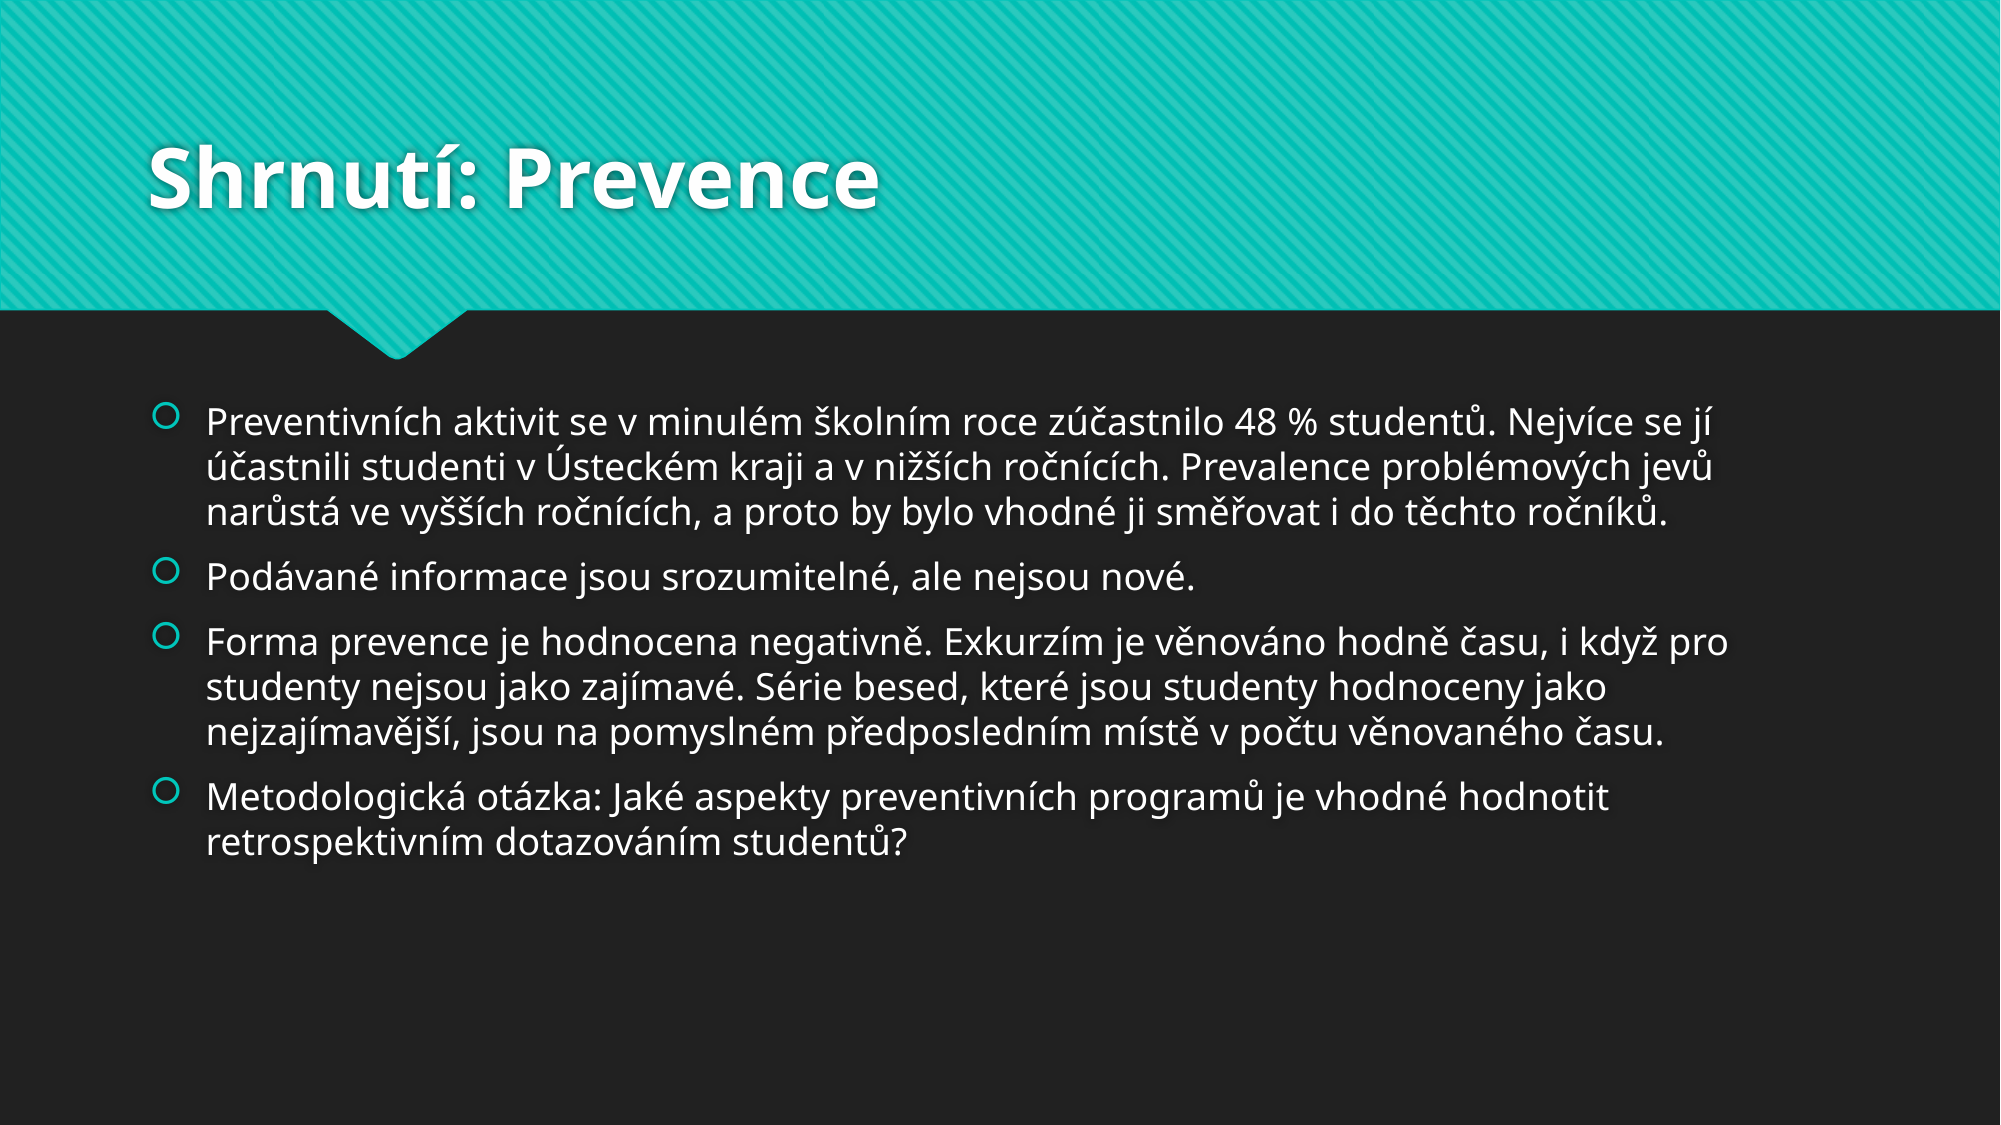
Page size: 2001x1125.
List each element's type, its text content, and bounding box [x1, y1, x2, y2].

list Preventivních aktivit se v minulém školním roce zúčastnilo 48 % studentů. Nejvíce se jí účastnili studenti v Ústeckém kraji a v nižších ročnících. Prevalence problémových jevů narůstá ve vyšších ročnících, a proto by bylo vhodné ji směřovat i do těchto ročníků. Podávané informace jsou srozumitelné, ale nejsou nové. Forma prevence je hodnocena negativně. Exkurzím je věnováno hodně času, i když pro studenty nejsou jako zajímavé. Série besed, které jsou studenty hodnoceny jako nejzajímavější, jsou na pomyslném předposledním místě v počtu věnovaného času. Metodologická otázka: Jaké aspekty preventivních programů je vhodné hodnotit retrospektivním dotazováním studentů? [134, 364, 1866, 962]
title Shrnutí: Prevence [132, 73, 1868, 233]
